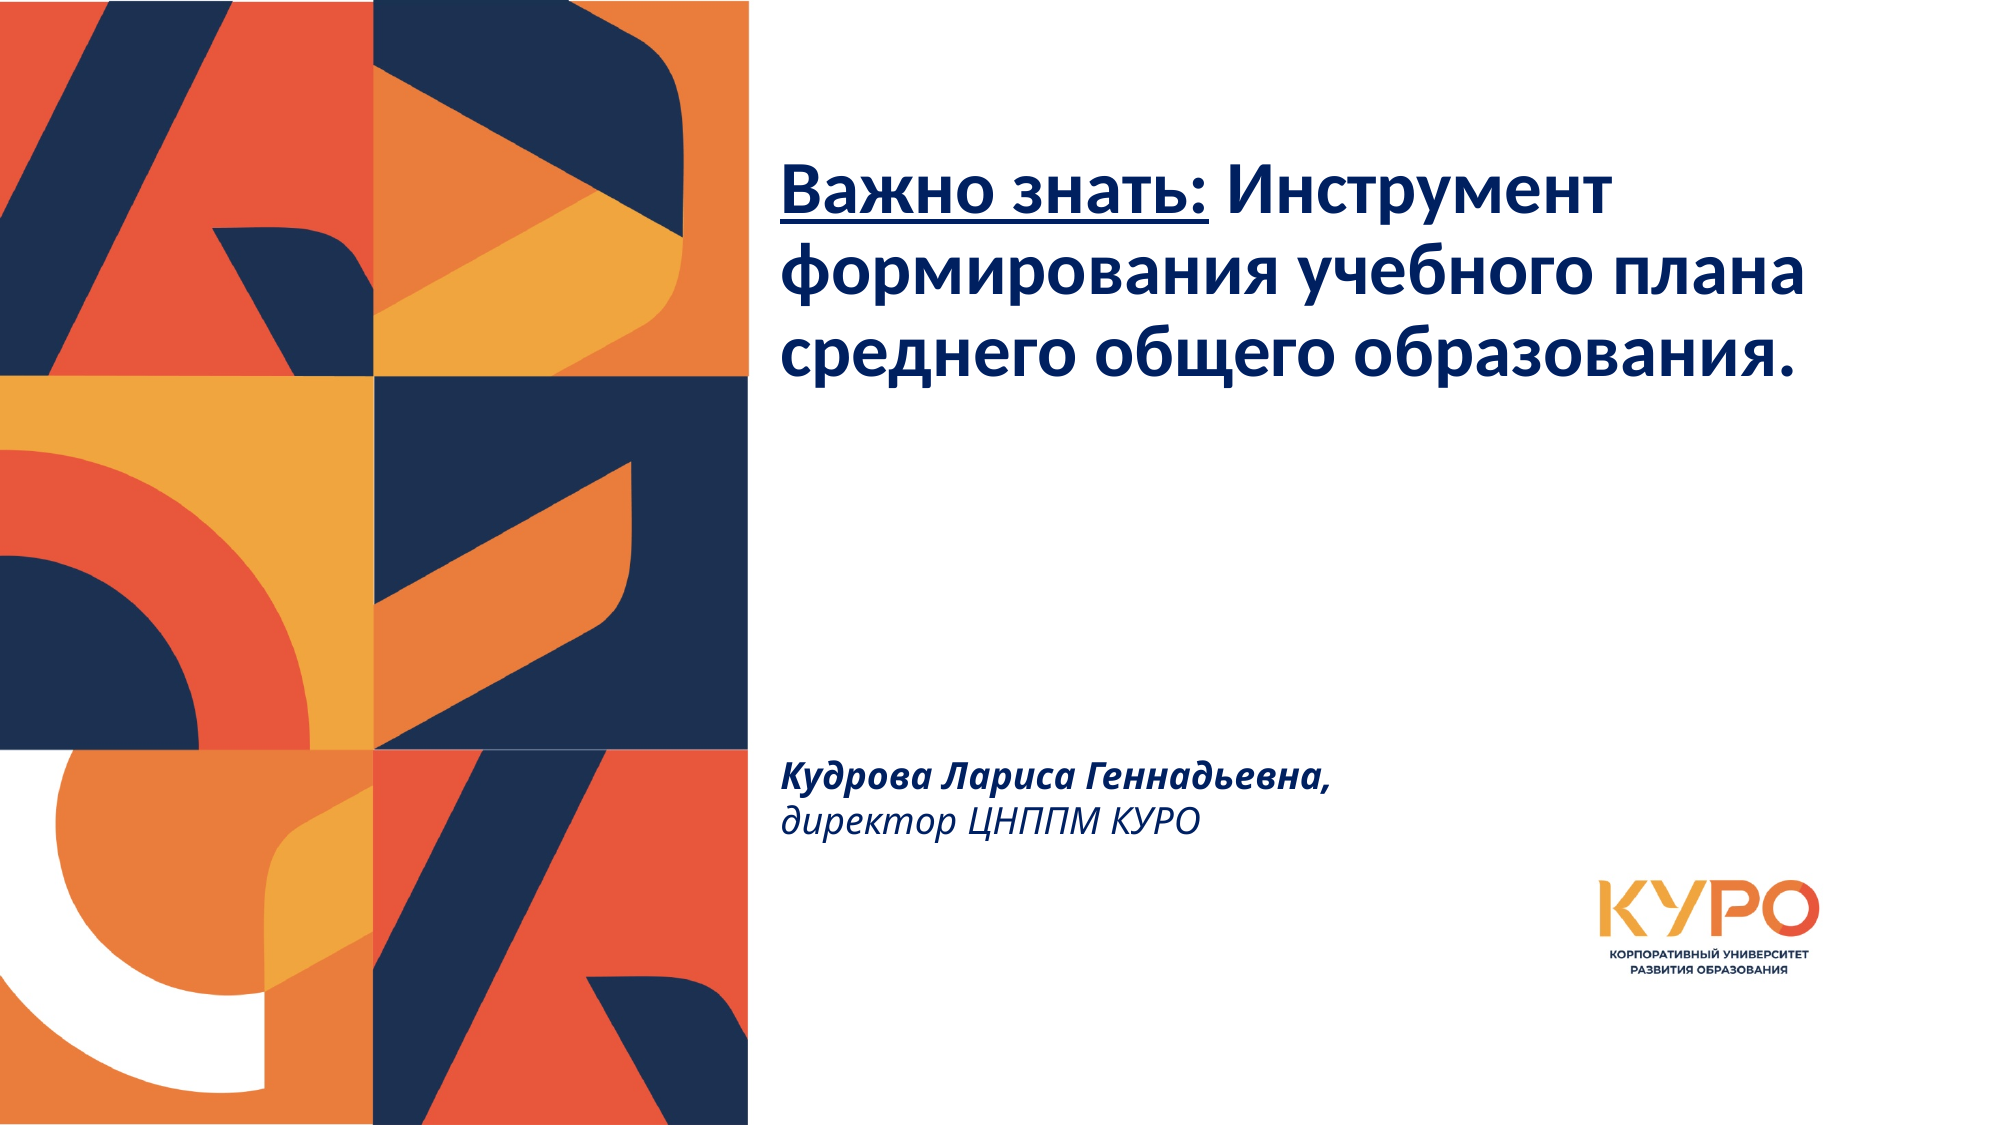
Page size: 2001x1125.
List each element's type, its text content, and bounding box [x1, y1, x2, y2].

text_box Важно знать: Инструмент формирования учебного плана среднего общего образования. [765, 141, 1964, 490]
text_box Кудрова Лариса Геннадьевна, директор ЦНППМ КУРО [765, 745, 1605, 850]
picture [0, 0, 2001, 1125]
